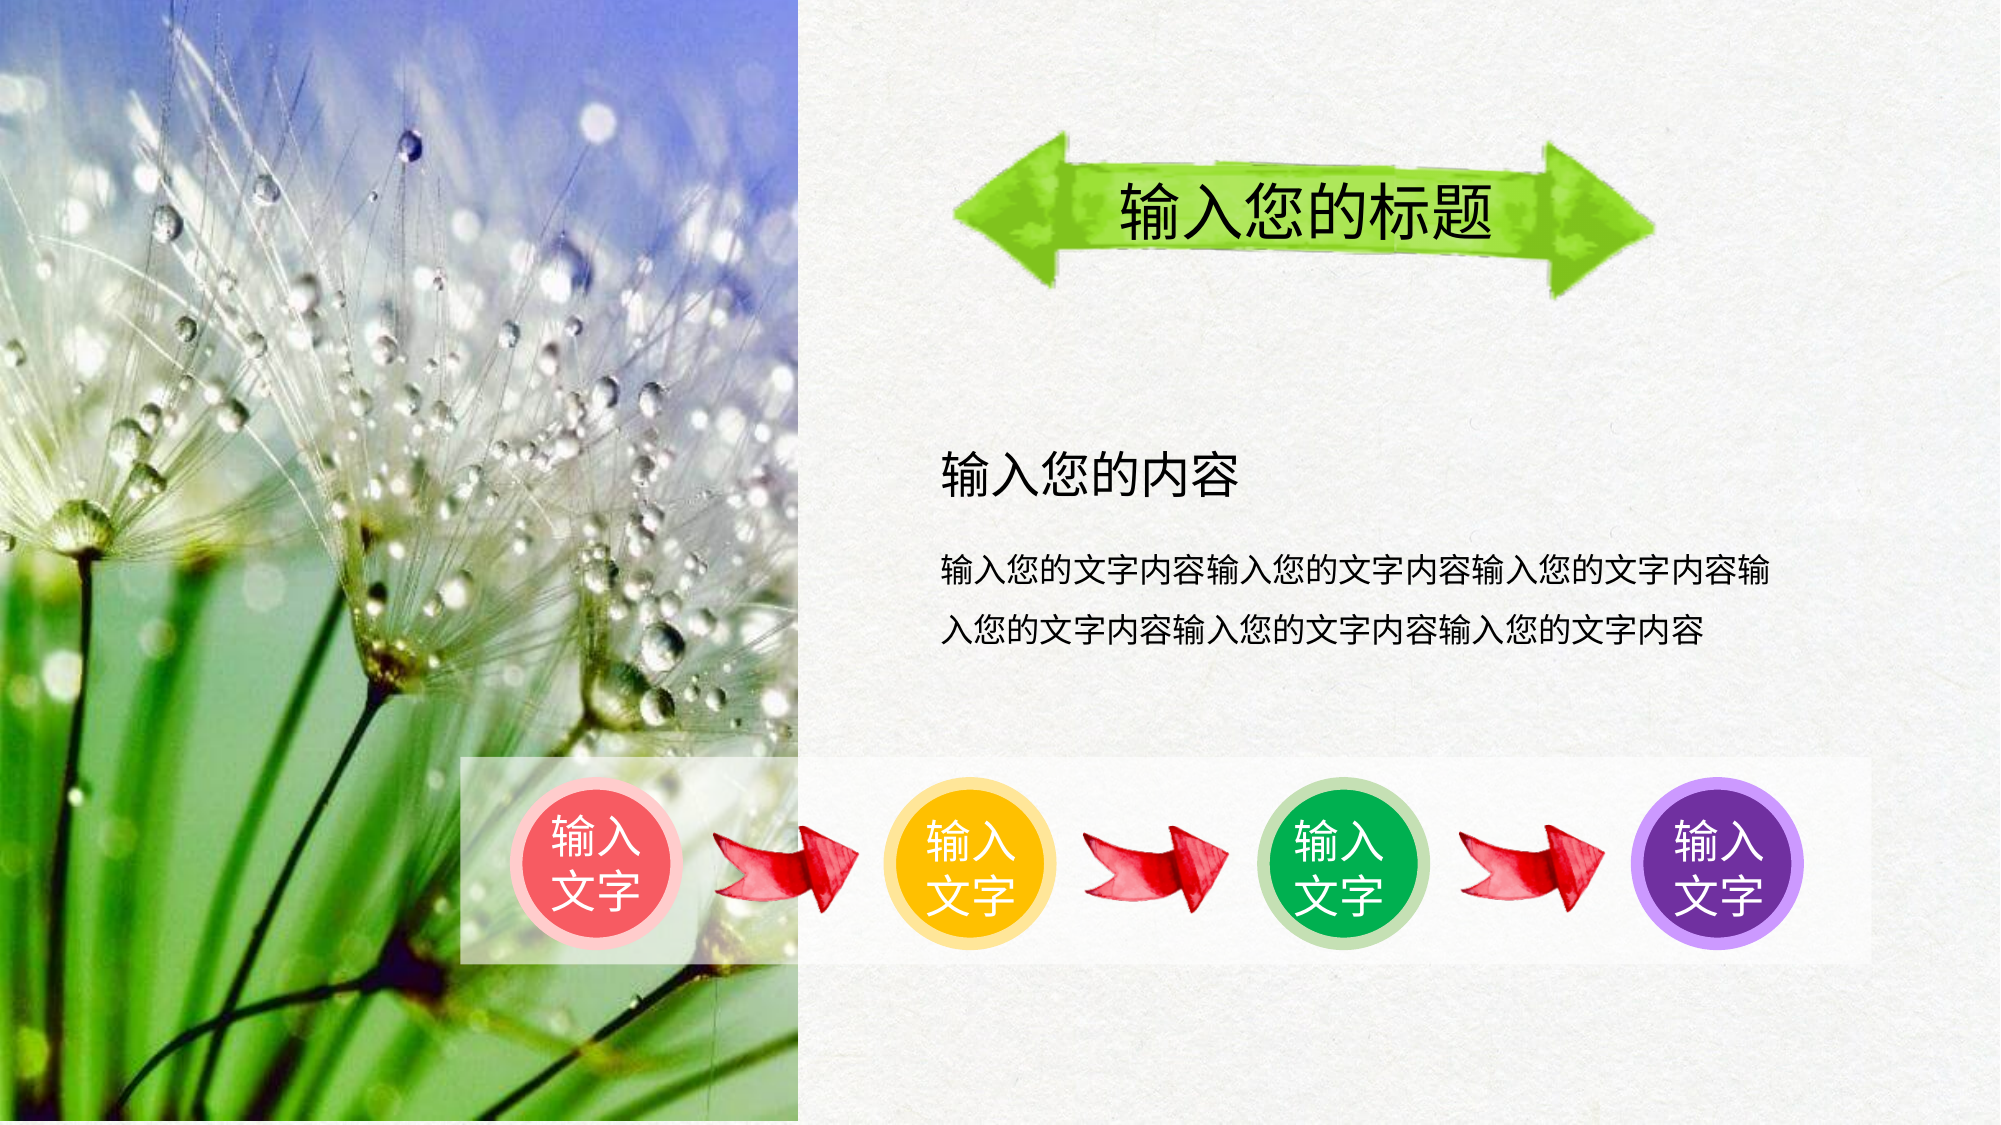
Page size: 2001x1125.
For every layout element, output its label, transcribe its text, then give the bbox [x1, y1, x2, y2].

text_box 输入您的文字内容输入您的文字内容输入您的文字内容输入您的文字内容输入您的文字内容输入您的文字内容 [925, 522, 1801, 657]
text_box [1263, 783, 1424, 944]
text_box [798, 756, 1873, 966]
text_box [952, 129, 1658, 296]
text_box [889, 783, 1051, 944]
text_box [1637, 783, 1798, 944]
text_box 输入您的内容 [925, 436, 1283, 512]
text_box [516, 783, 677, 944]
picture [0, 0, 2000, 1125]
